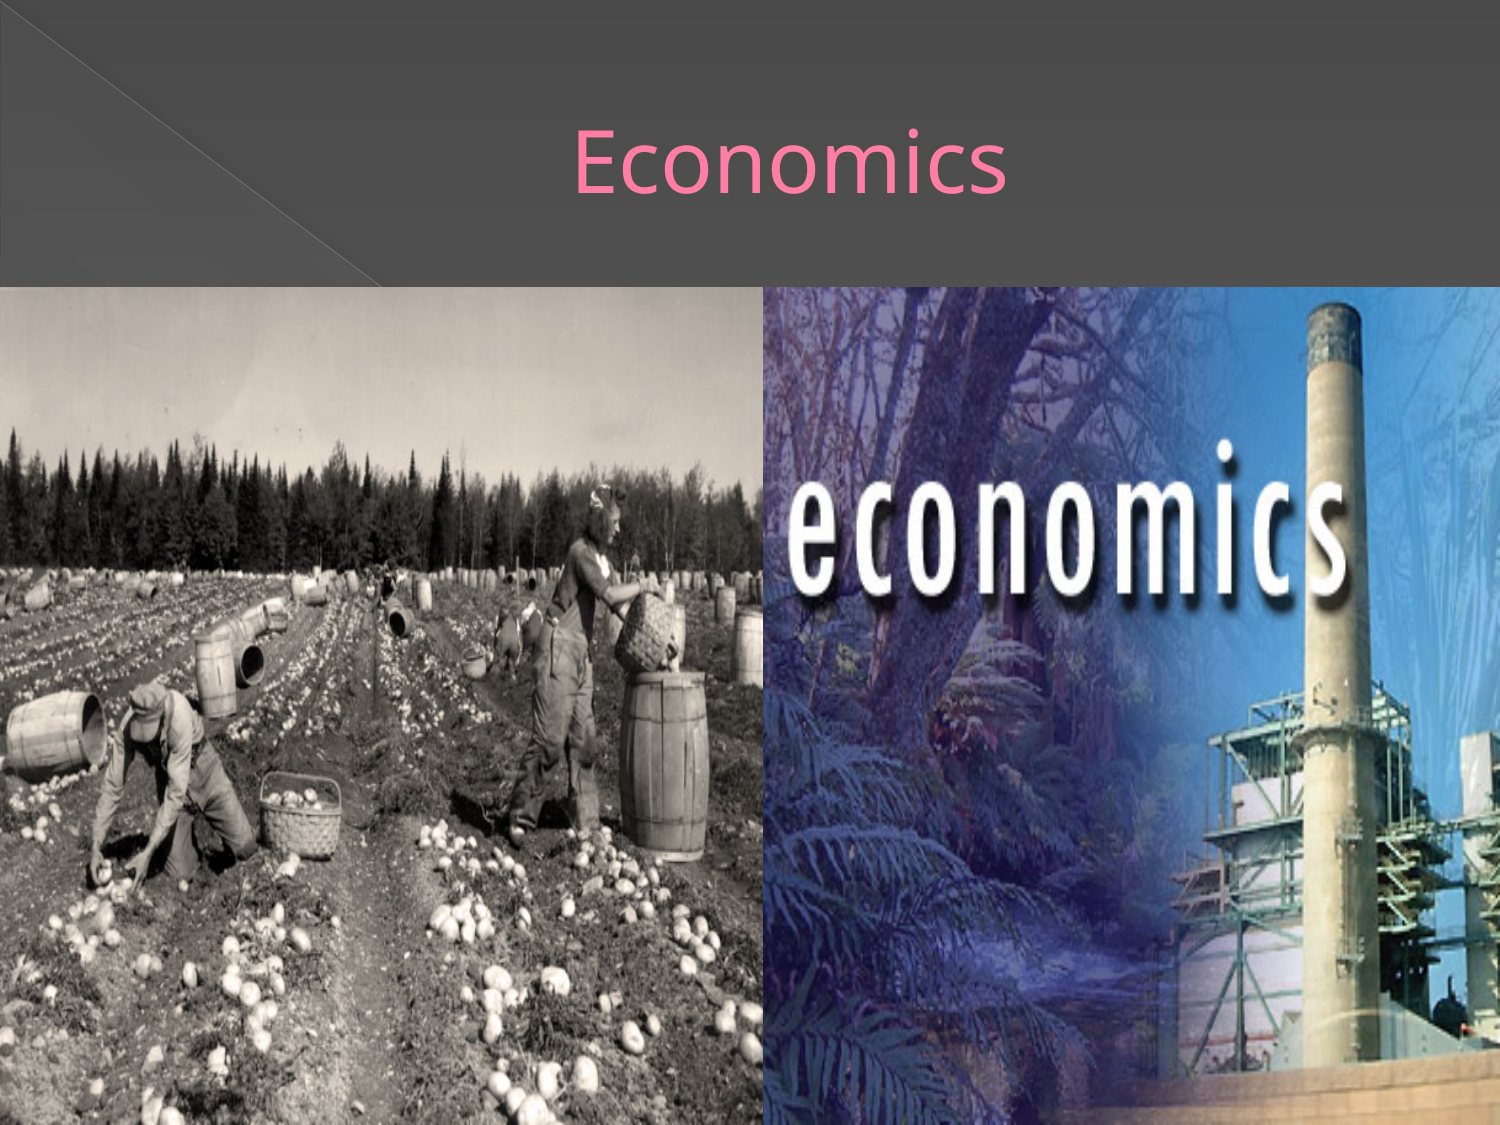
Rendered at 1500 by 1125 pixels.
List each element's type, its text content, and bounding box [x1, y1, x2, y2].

title Economics [75, 43, 1425, 274]
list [0, 287, 763, 1125]
picture [763, 287, 1500, 1125]
